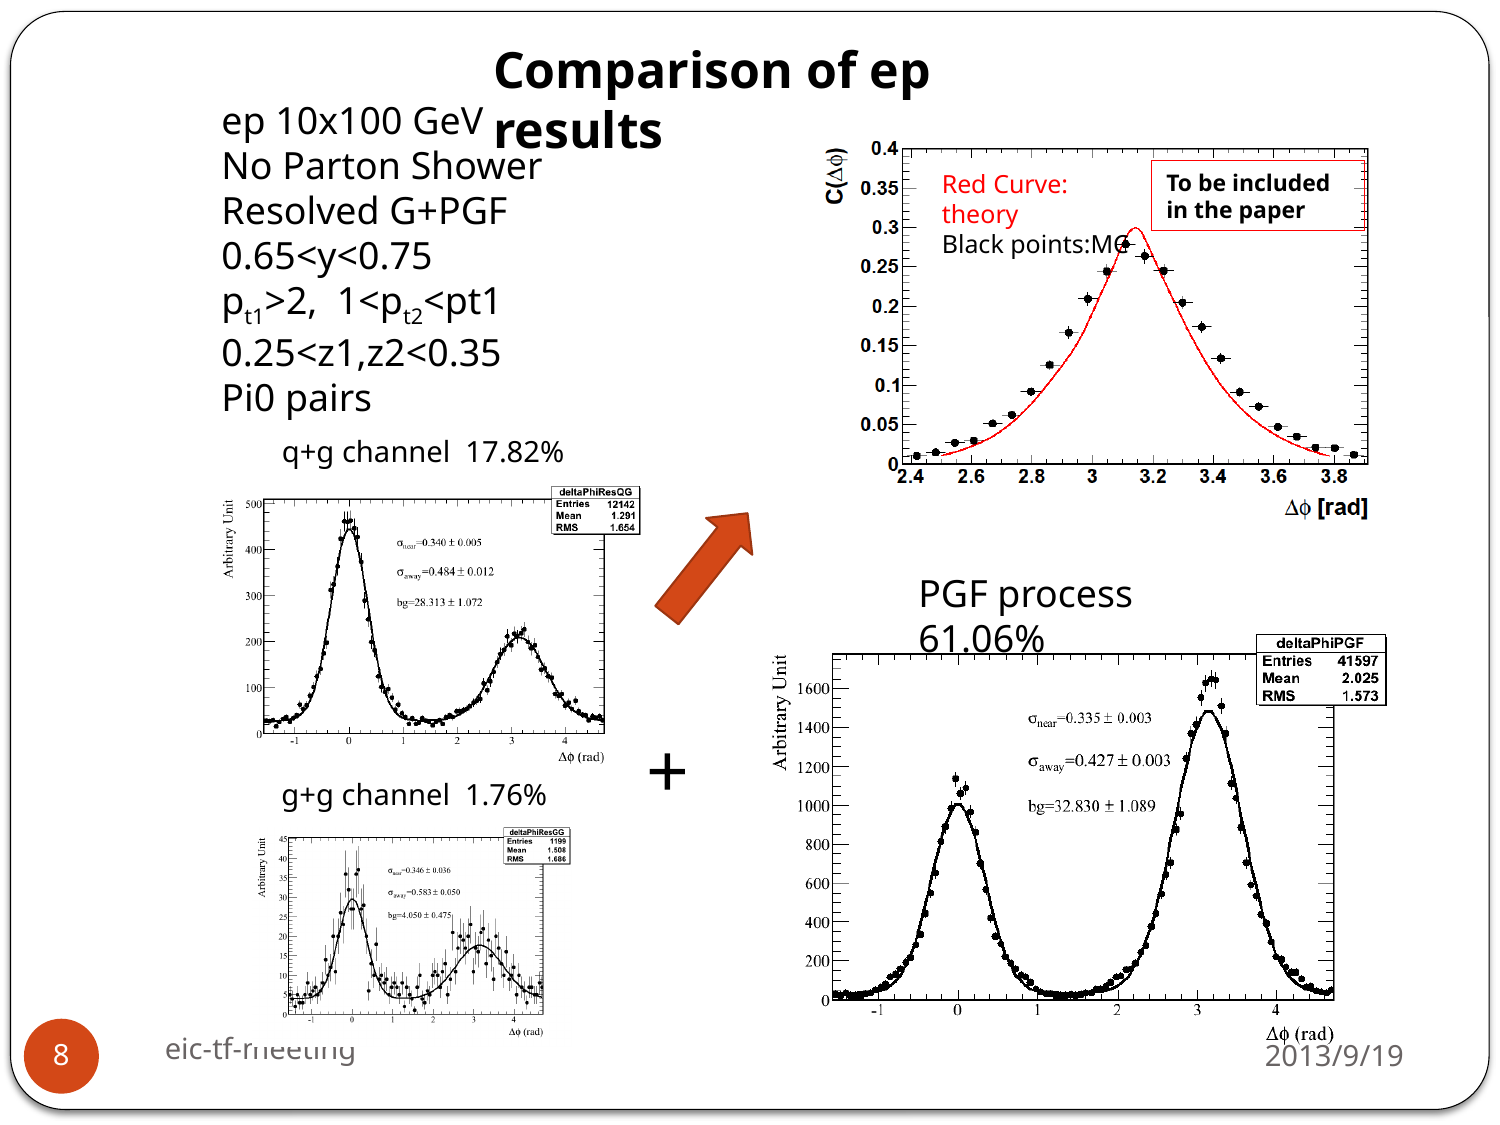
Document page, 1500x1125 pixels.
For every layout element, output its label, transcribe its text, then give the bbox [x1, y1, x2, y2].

picture [216, 484, 644, 780]
text_box PGF process 61.06% [903, 562, 1267, 631]
footer eic-tf-meeting [150, 1012, 800, 1088]
picture [761, 633, 1394, 1062]
text_box + [631, 716, 739, 821]
text_box Comparison of ep results [478, 30, 1058, 166]
text_box q+g channel 17.82% [259, 426, 580, 476]
text_box ep 10x100 GeV No Parton Shower Resolved G+PGF 0.65<y<0.75 pt1>2, 1<pt2<pt1 0.25<z1,z2<0.35 Pi0 pairs [206, 89, 632, 426]
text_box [808, 106, 1430, 528]
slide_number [1012, 1015, 1419, 1094]
text_box [654, 512, 754, 626]
slide_number 8 [23, 1018, 99, 1094]
picture [251, 827, 573, 1048]
text_box g+g channel 1.76% [259, 789, 563, 819]
